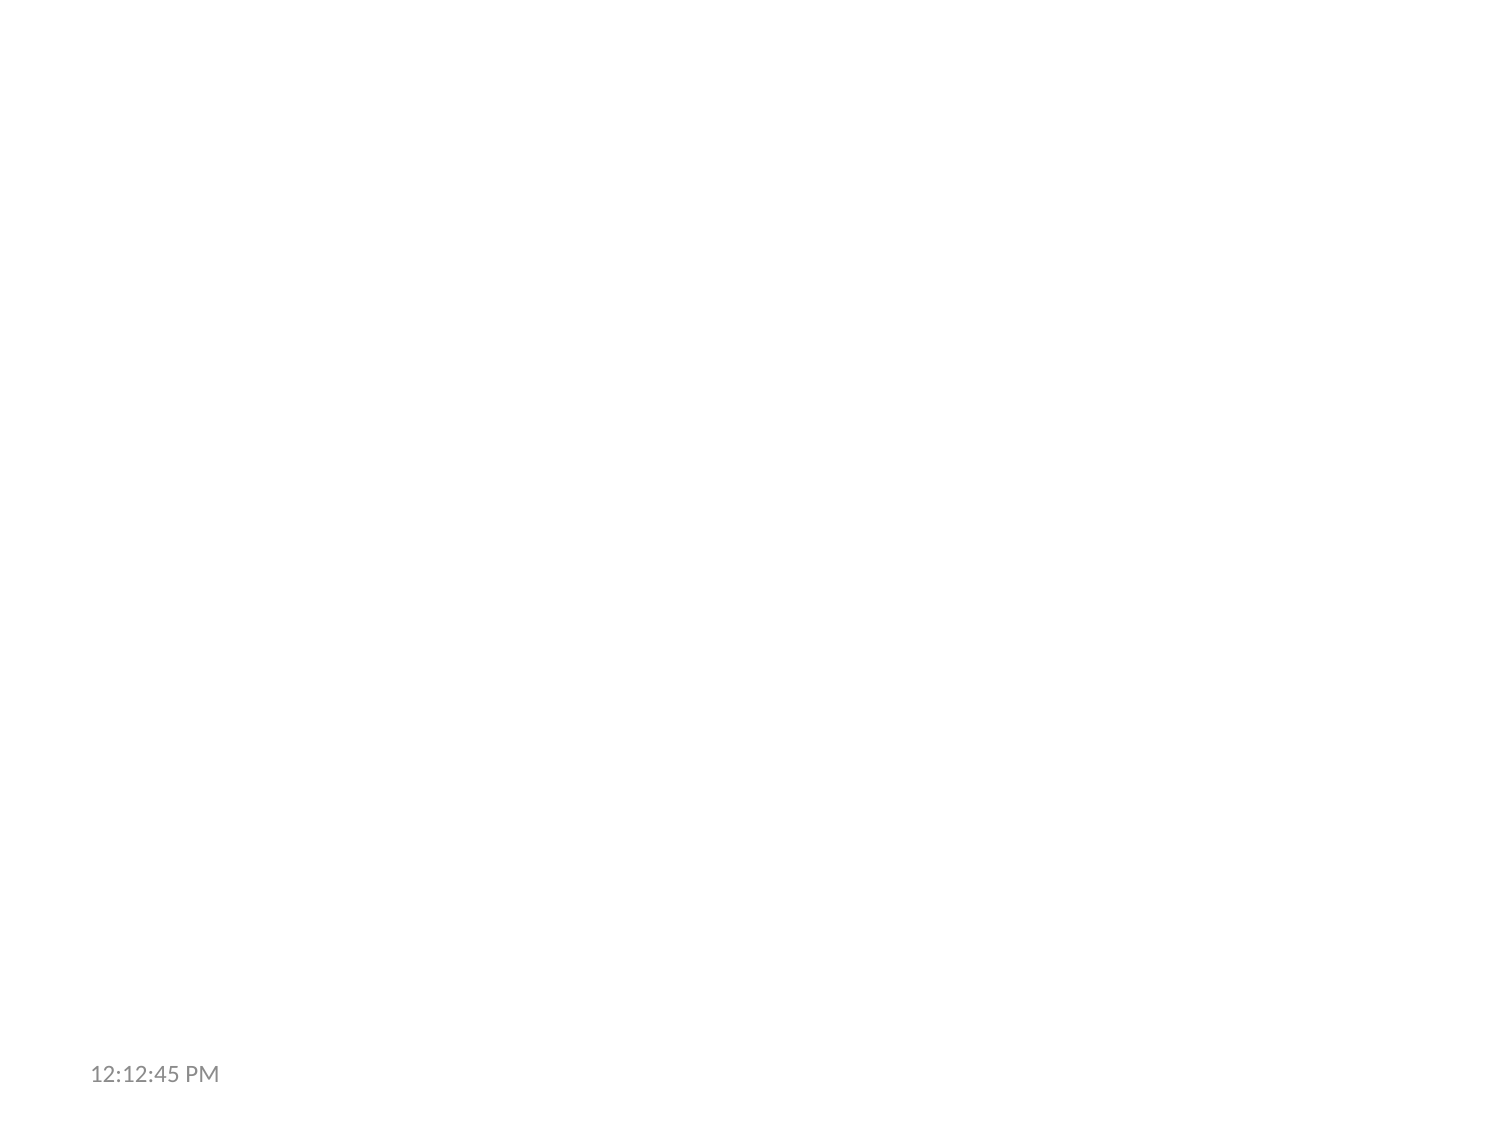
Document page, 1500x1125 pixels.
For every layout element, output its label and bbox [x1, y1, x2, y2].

slide_number [75, 1042, 425, 1103]
